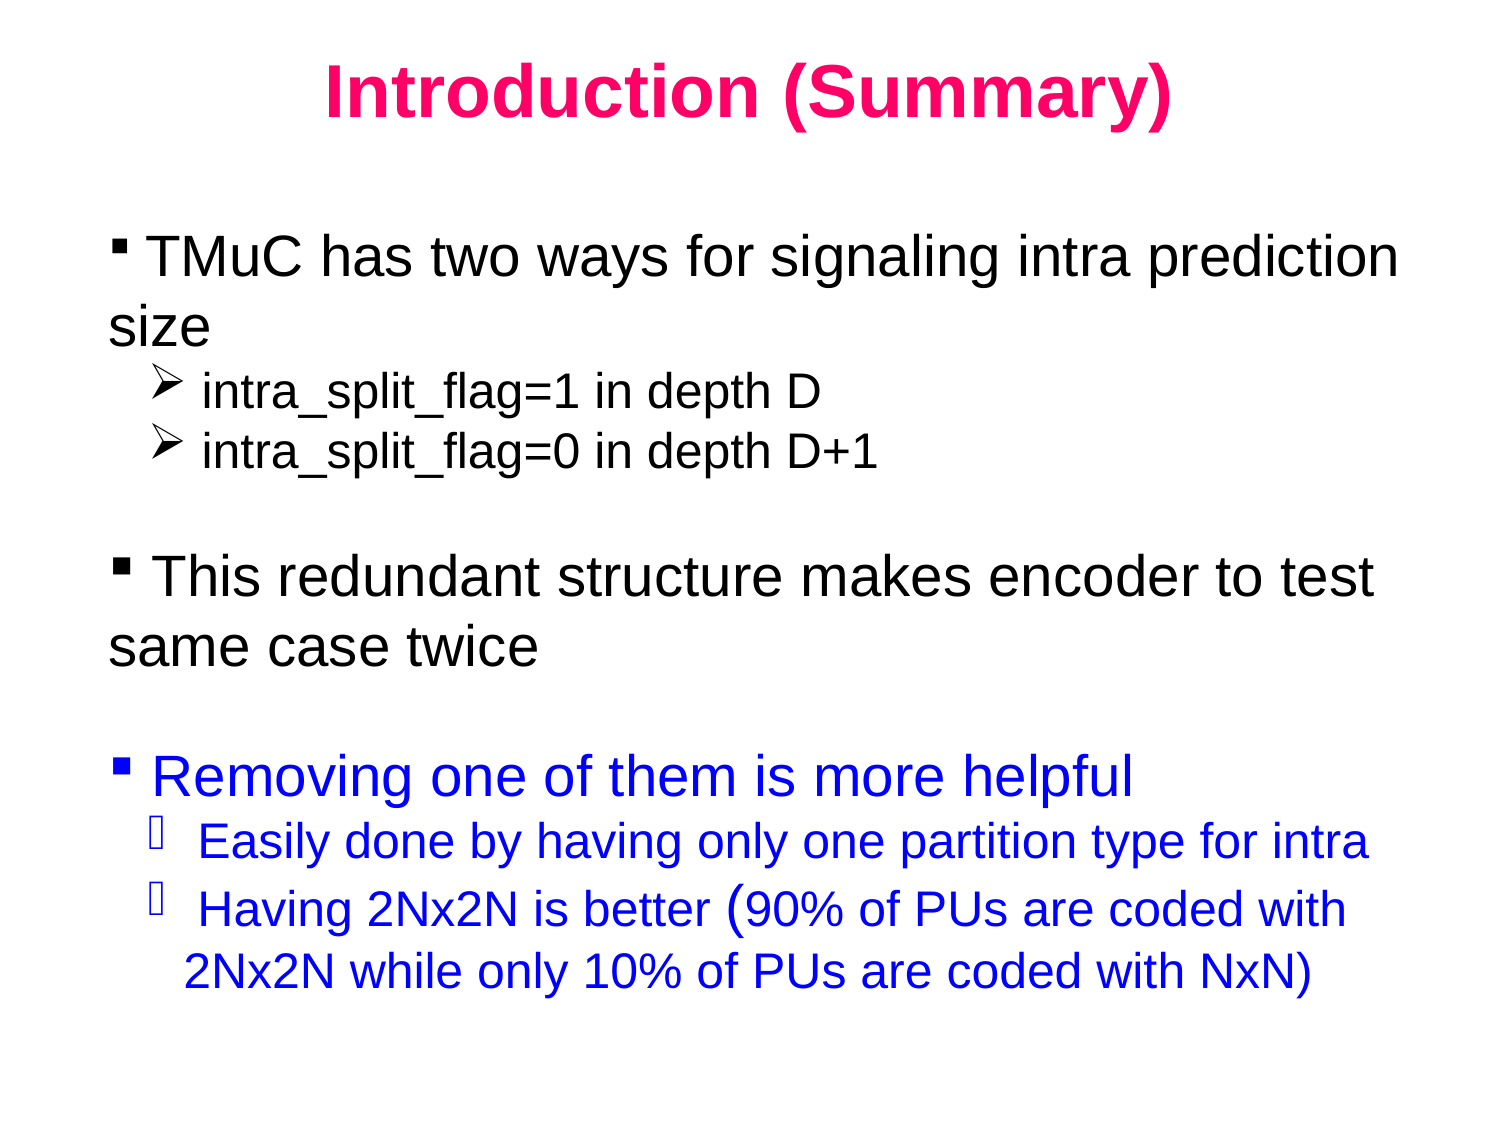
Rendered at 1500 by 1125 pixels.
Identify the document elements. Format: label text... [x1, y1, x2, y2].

title Introduction (Summary) [75, 45, 1425, 129]
text_box TMuC has two ways for signaling intra prediction size intra_split_flag=1 in depth D intra_split_flag=0 in depth D+1 This redundant structure makes encoder to test same case twice Removing one of them is more helpful Easily done by having only one partition type for intra Having 2Nx2N is better (90% of PUs are coded with 2Nx2N while only 10% of PUs are coded with NxN) [93, 210, 1418, 1006]
